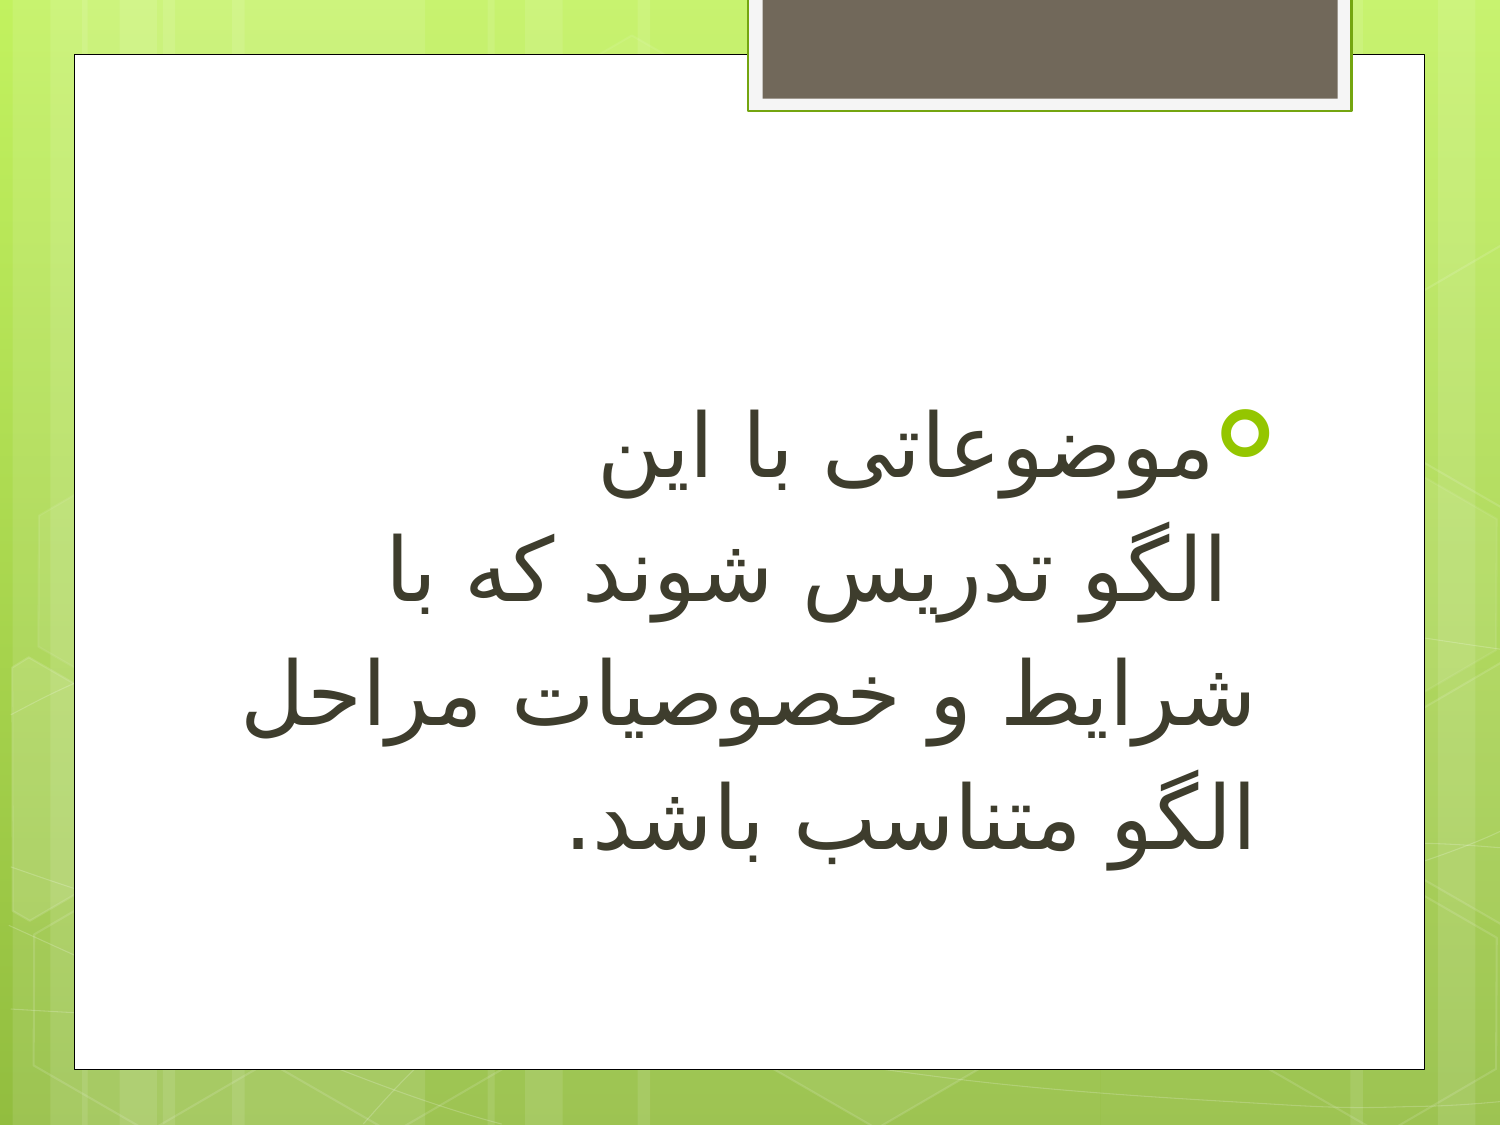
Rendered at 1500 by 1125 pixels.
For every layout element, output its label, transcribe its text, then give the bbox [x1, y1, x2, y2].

list موضوعاتی با این الگو تدریس شوند که با شرایط و خصوصیات مراحل الگو متناسب باشد. [171, 381, 1283, 957]
